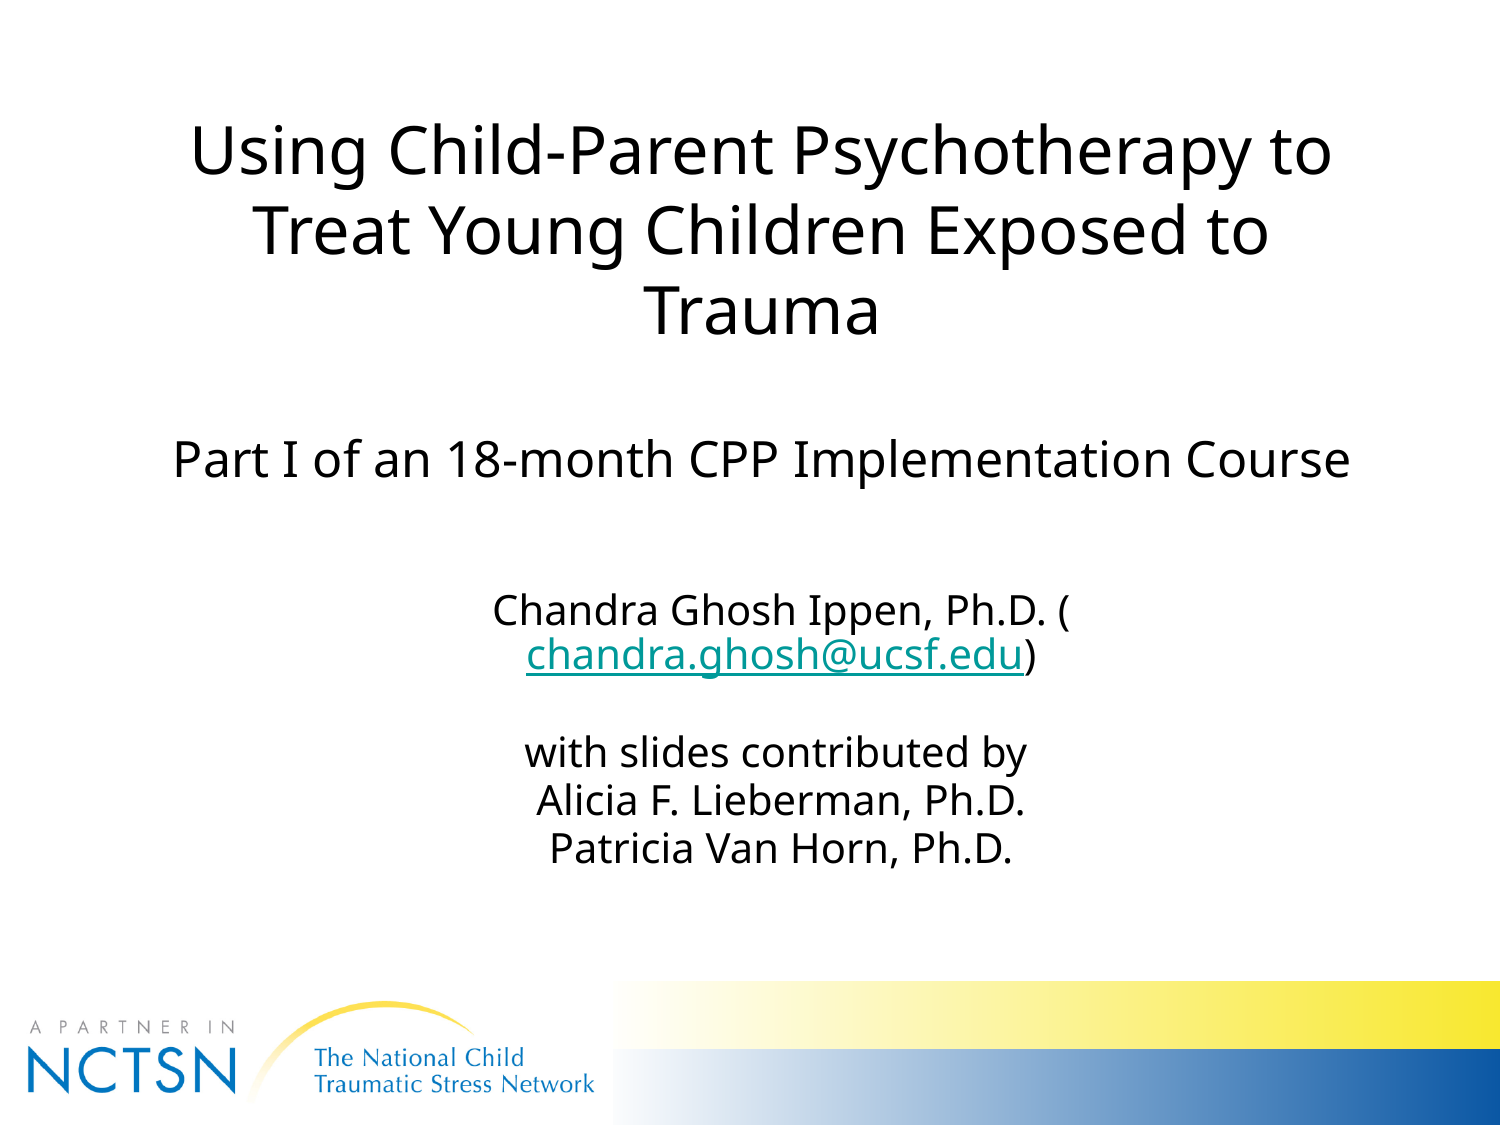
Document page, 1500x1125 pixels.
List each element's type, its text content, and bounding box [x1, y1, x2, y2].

picture [0, 981, 613, 1125]
subtitle Chandra Ghosh Ippen, Ph.D. (chandra.ghosh@ucsf.edu) with slides contributed by Alicia F. Lieberman, Ph.D. Patricia Van Horn, Ph.D. [237, 537, 1325, 888]
title Using Child-Parent Psychotherapy to Treat Young Children Exposed to Trauma Part I of an 18-month CPP Implementation Course [125, 299, 1400, 475]
